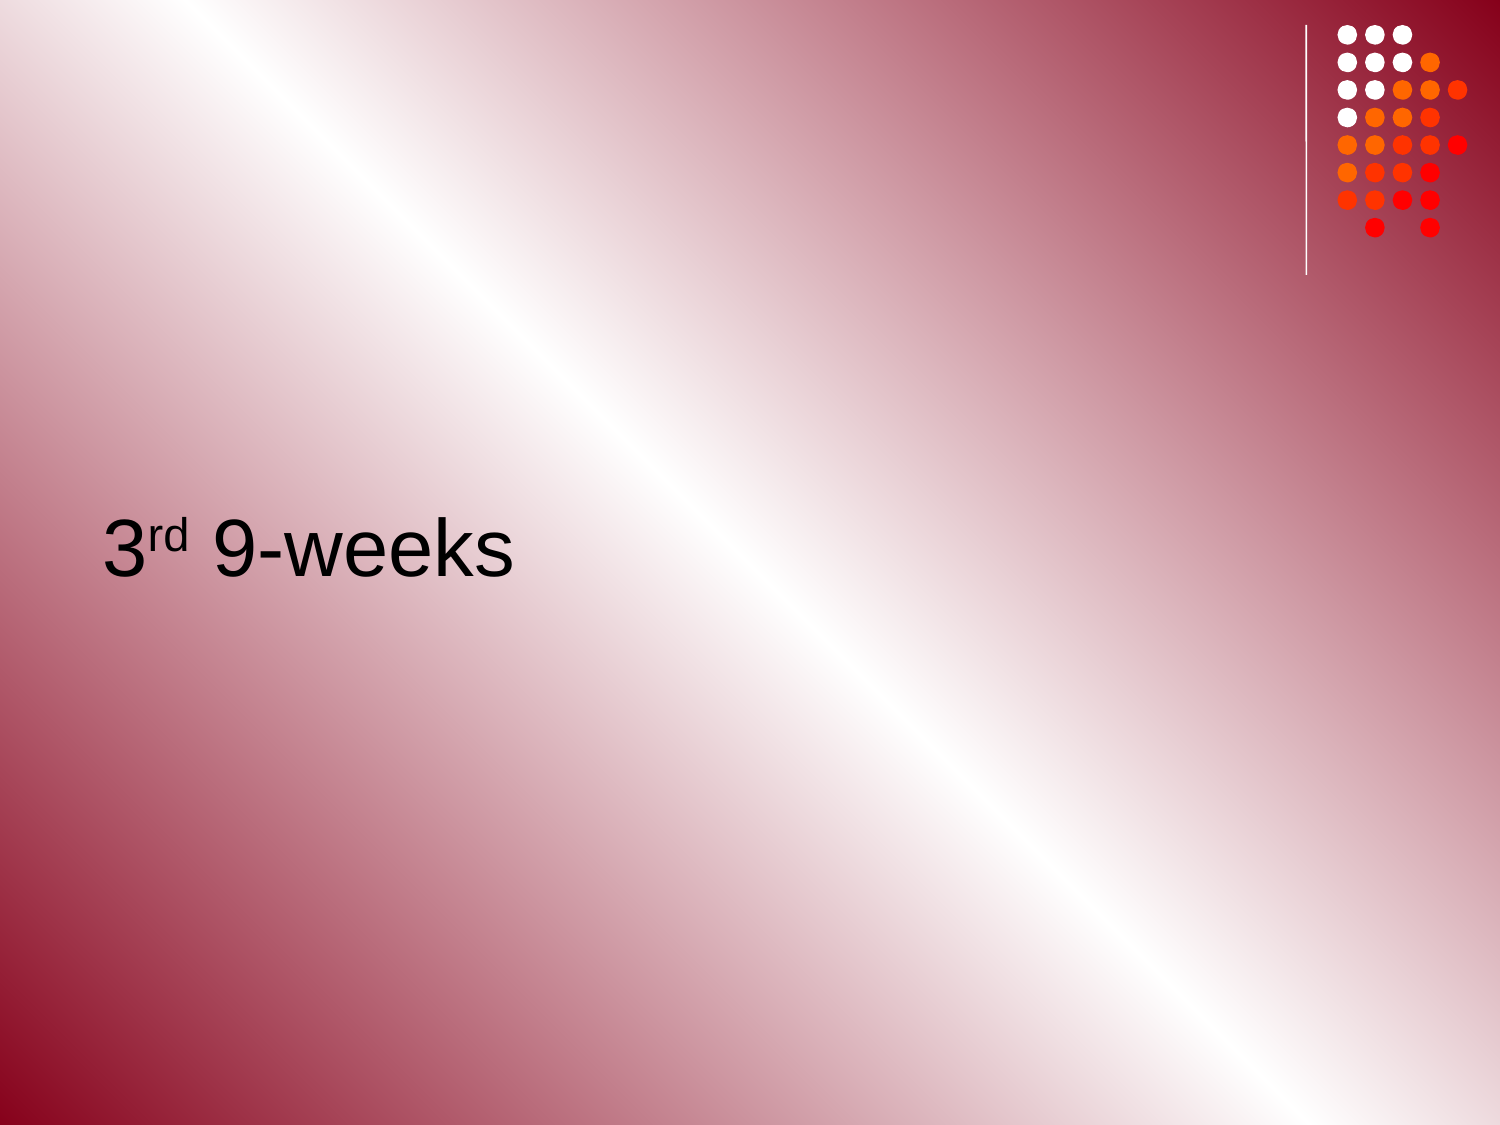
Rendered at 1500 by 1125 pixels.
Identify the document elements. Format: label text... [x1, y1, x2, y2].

title 3rd 9-weeks [87, 412, 1438, 600]
